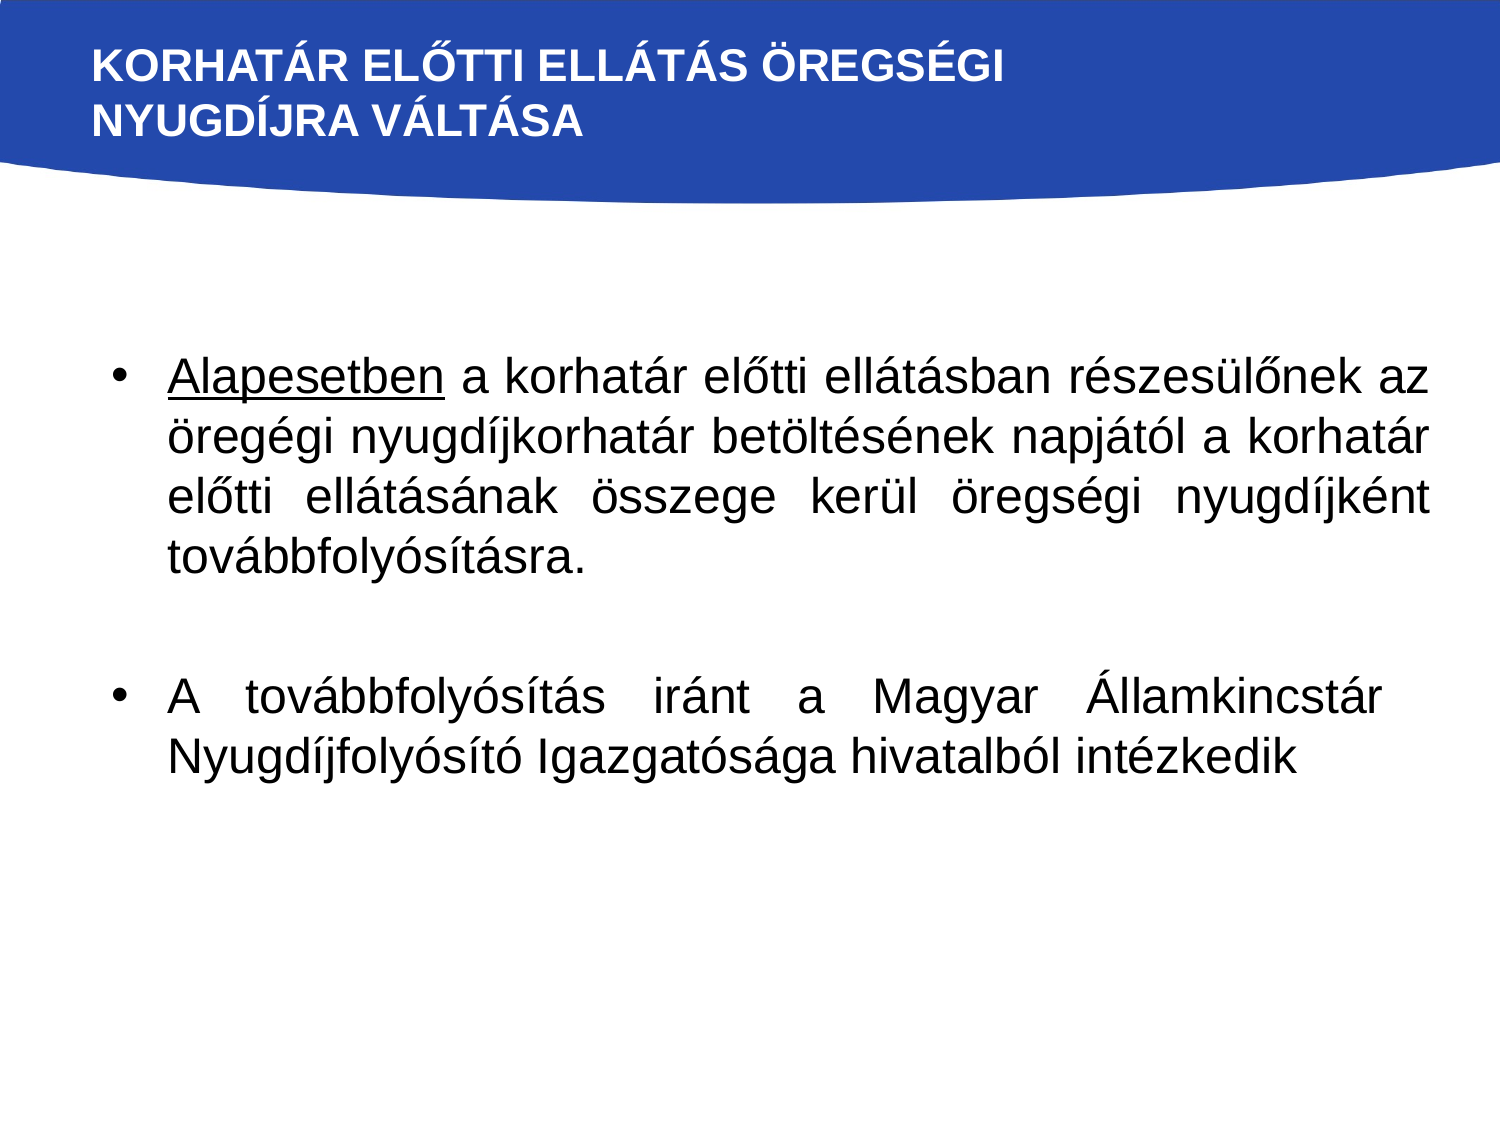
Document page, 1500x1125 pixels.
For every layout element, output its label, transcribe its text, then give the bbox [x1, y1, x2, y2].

list Alapesetben a korhatár előtti ellátásban részesülőnek az öregégi nyugdíjkorhatár betöltésének napjától a korhatár előtti ellátásának összege kerül öregségi nyugdíjként továbbfolyósításra. A továbbfolyósítás iránt a Magyar Államkincstár Nyugdíjfolyósító Igazgatósága hivatalból intézkedik [96, 266, 1447, 1009]
title Korhatár előtti ellátás öregségi nyugdíjra váltása [76, 22, 1119, 160]
picture [0, 0, 1500, 1125]
